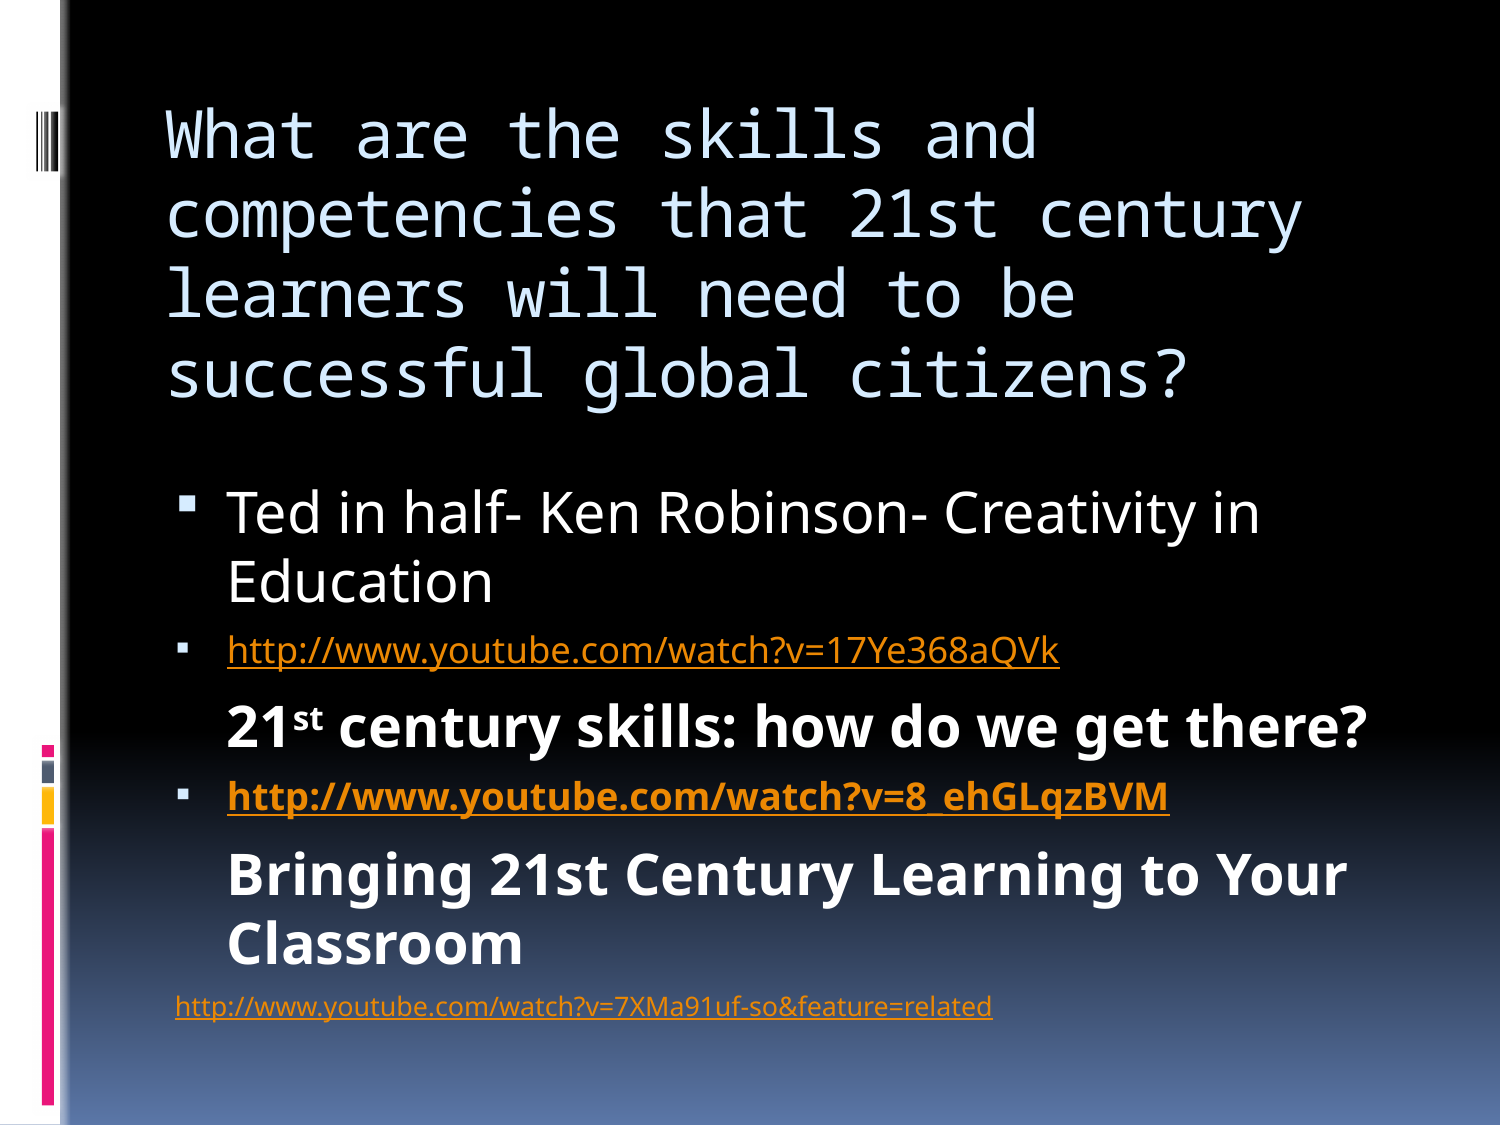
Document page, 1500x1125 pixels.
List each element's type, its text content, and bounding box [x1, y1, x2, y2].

title What are the skills and competencies that 21st century learners will need to be successful global citizens? [150, 83, 1425, 468]
list Ted in half- Ken Robinson- Creativity in Education http://www.youtube.com/watch?v=17Ye368aQVk 21st century skills: how do we get there? http://www.youtube.com/watch?v=8_ehGLqzBVM Bringing 21st Century Learning to Your Classroom http://www.youtube.com/watch?v=7XMa91uf-so&feature=related [150, 468, 1425, 1043]
